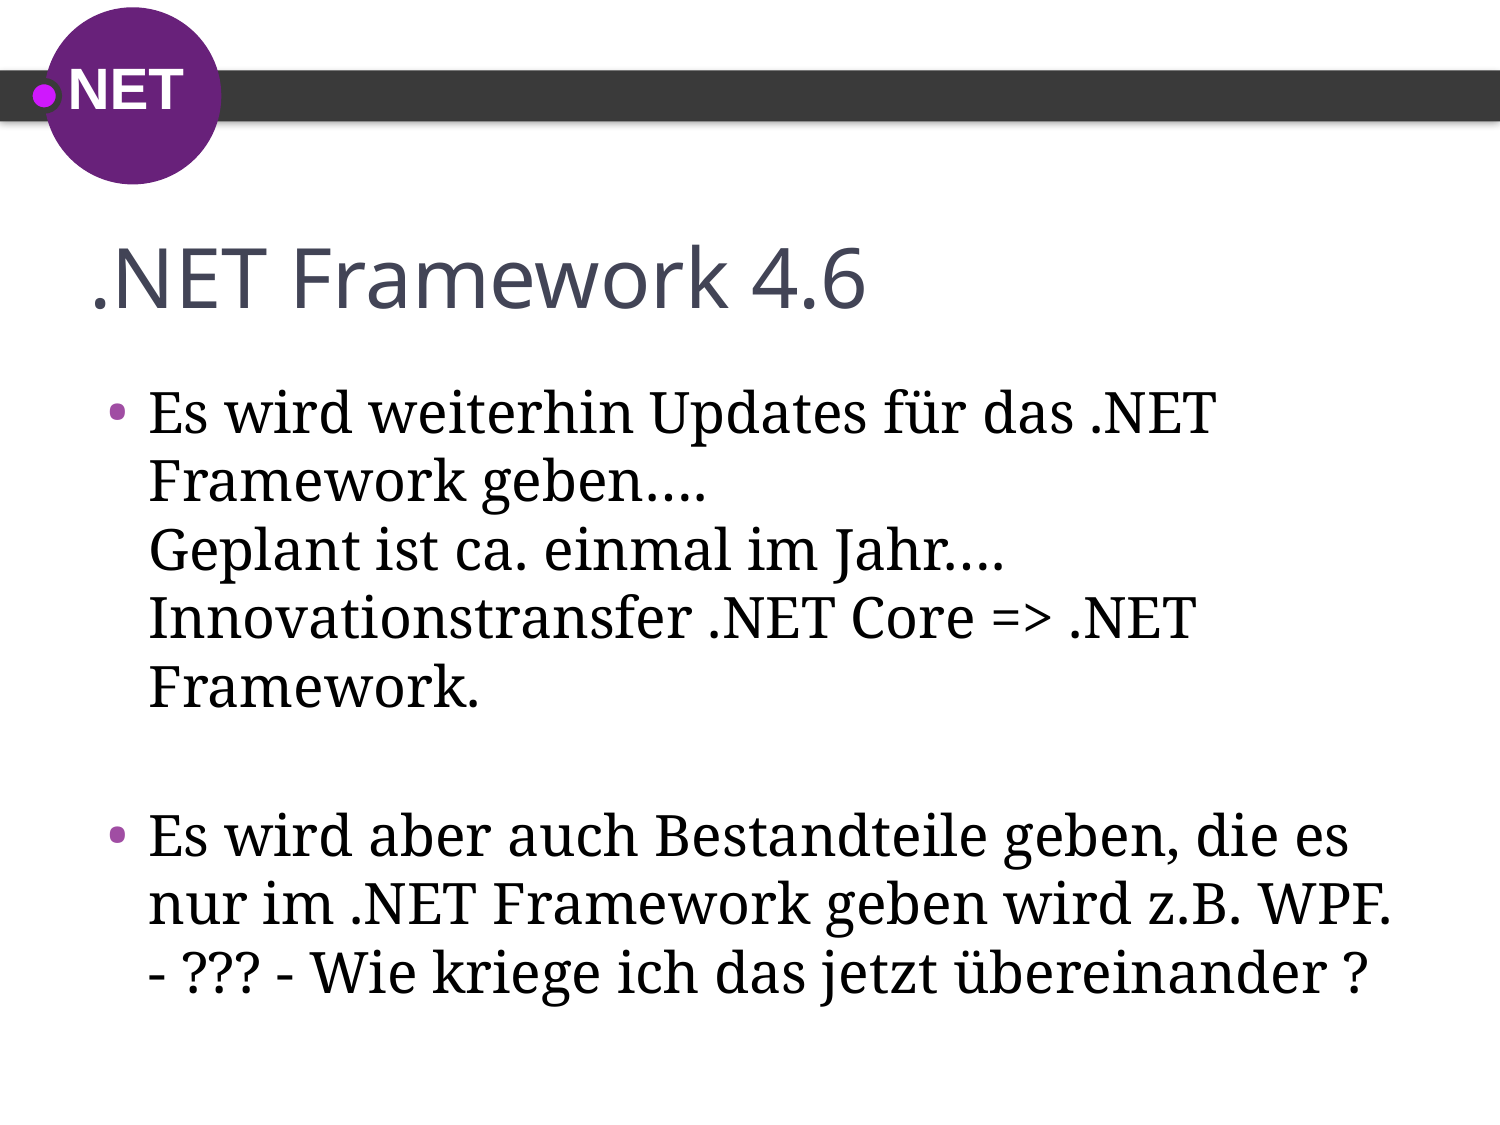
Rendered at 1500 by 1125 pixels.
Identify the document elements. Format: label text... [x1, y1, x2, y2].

list Es wird weiterhin Updates für das .NET Framework geben…. Geplant ist ca. einmal im Jahr…. Innovationstransfer .NET Core => .NET Framework. Es wird aber auch Bestandteile geben, die es nur im .NET Framework geben wird z.B. WPF. - ??? - Wie kriege ich das jetzt übereinander ? [75, 368, 1425, 1079]
title .NET Framework 4.6 [75, 187, 1425, 363]
